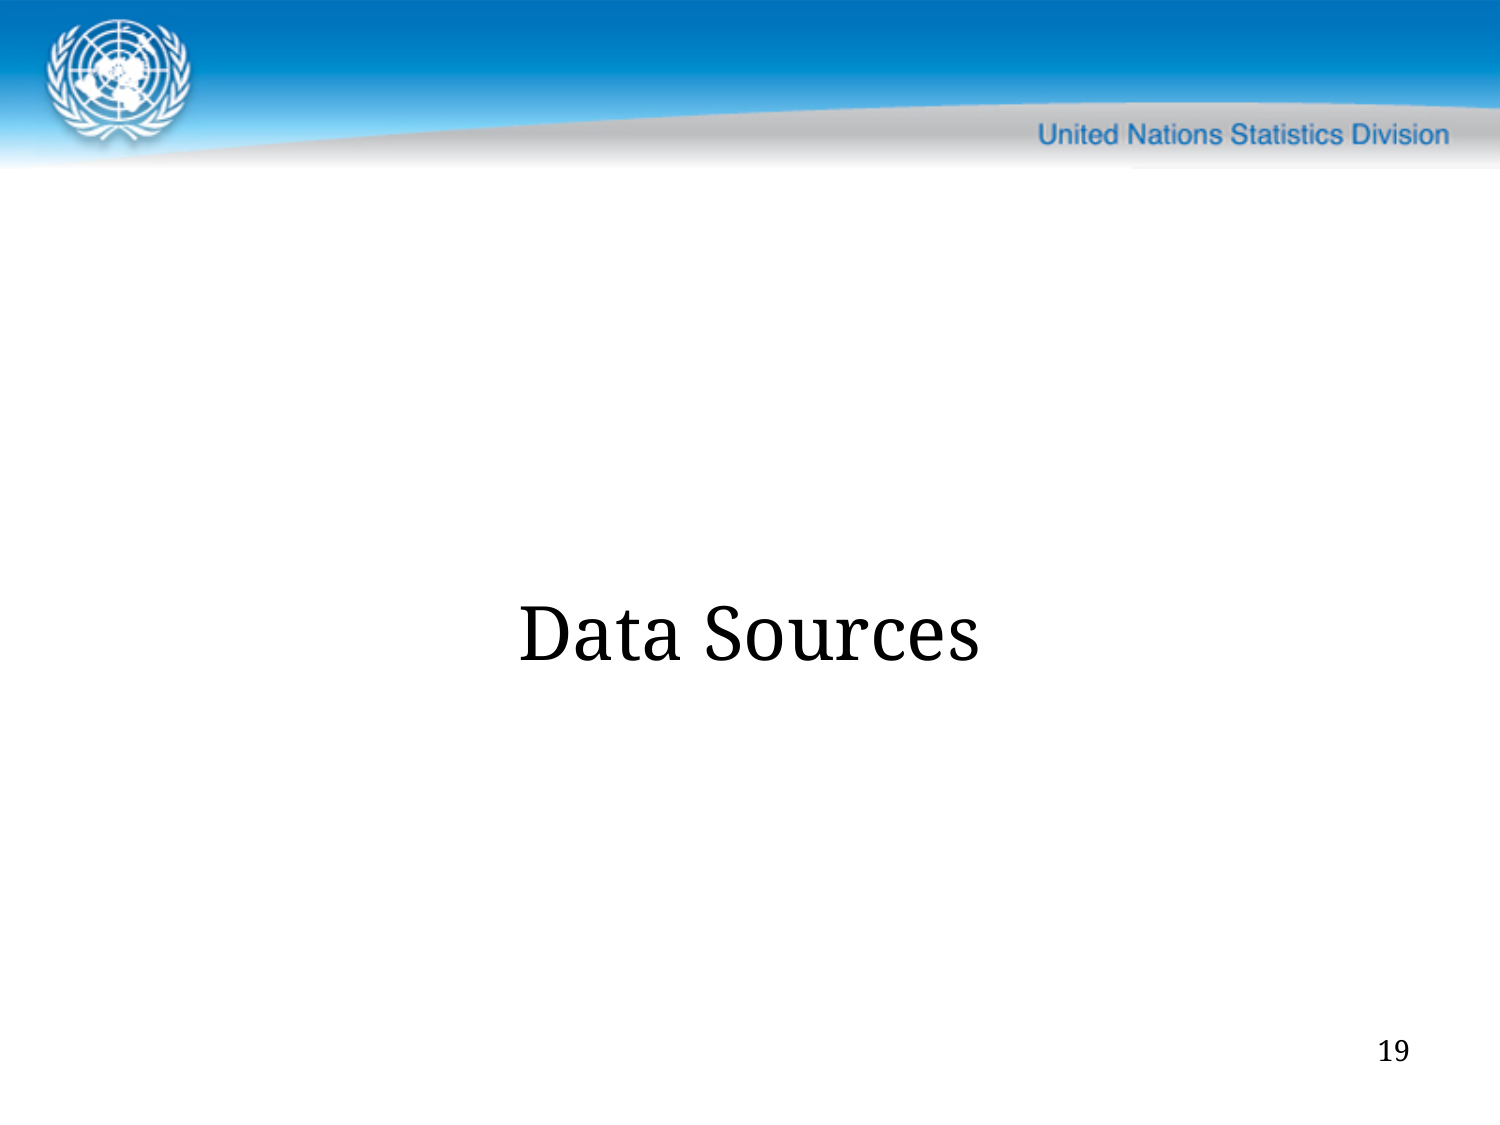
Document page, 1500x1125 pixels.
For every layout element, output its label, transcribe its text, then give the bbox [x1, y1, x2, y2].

picture [0, 0, 1500, 169]
list Data Sources [75, 262, 1425, 1005]
slide_number 19 [1074, 1024, 1425, 1103]
